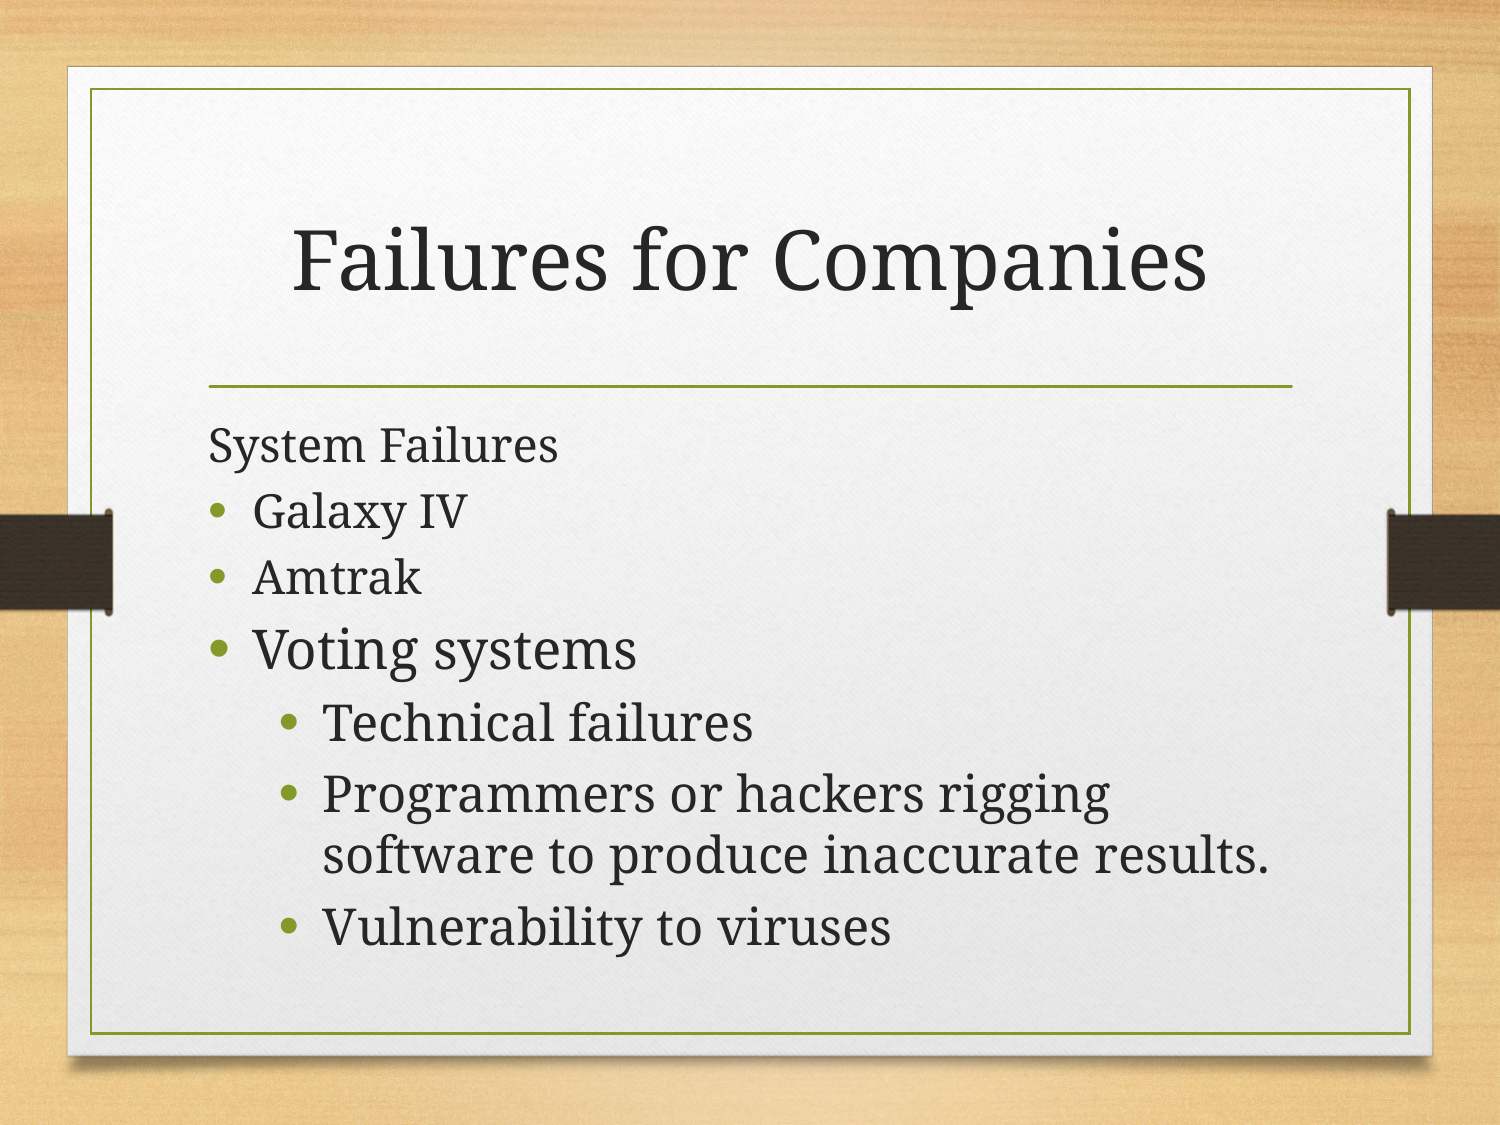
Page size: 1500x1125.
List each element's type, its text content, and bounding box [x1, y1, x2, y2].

list System Failures Galaxy IV Amtrak Voting systems Technical failures Programmers or hackers rigging software to produce inaccurate results. Vulnerability to viruses [193, 408, 1309, 974]
title Failures for Companies [193, 150, 1309, 365]
picture [0, 0, 1500, 1125]
